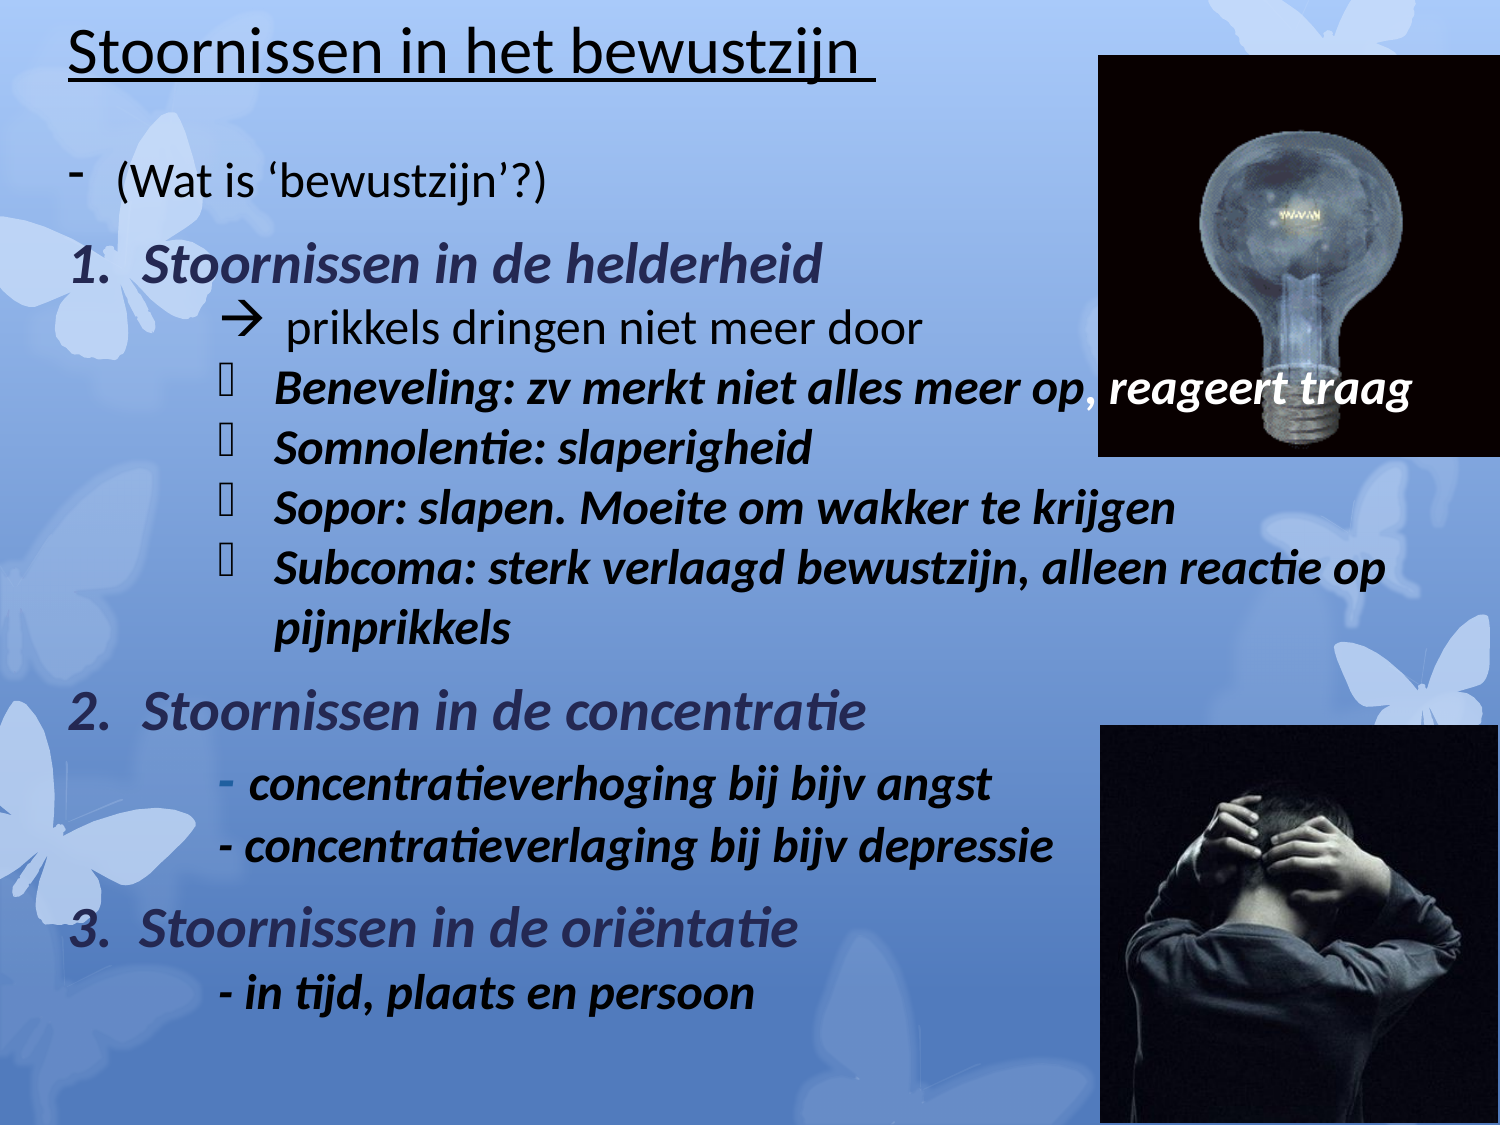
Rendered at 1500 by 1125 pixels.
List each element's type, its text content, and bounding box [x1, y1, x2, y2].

text_box Stoornissen in het bewustzijn (Wat is ‘bewustzijn’?) Stoornissen in de helderheid prikkels dringen niet meer door Beneveling: zv merkt niet alles meer op, reageert traag Somnolentie: slaperigheid Sopor: slapen. Moeite om wakker te krijgen Subcoma: sterk verlaagd bewustzijn, alleen reactie op pijnprikkels Stoornissen in de concentratie - concentratieverhoging bij bijv angst - concentratieverlaging bij bijv depressie 3. Stoornissen in de oriëntatie - in tijd, plaats en persoon [53, 0, 1447, 1027]
picture [1097, 54, 1500, 458]
picture [1100, 724, 1499, 1123]
